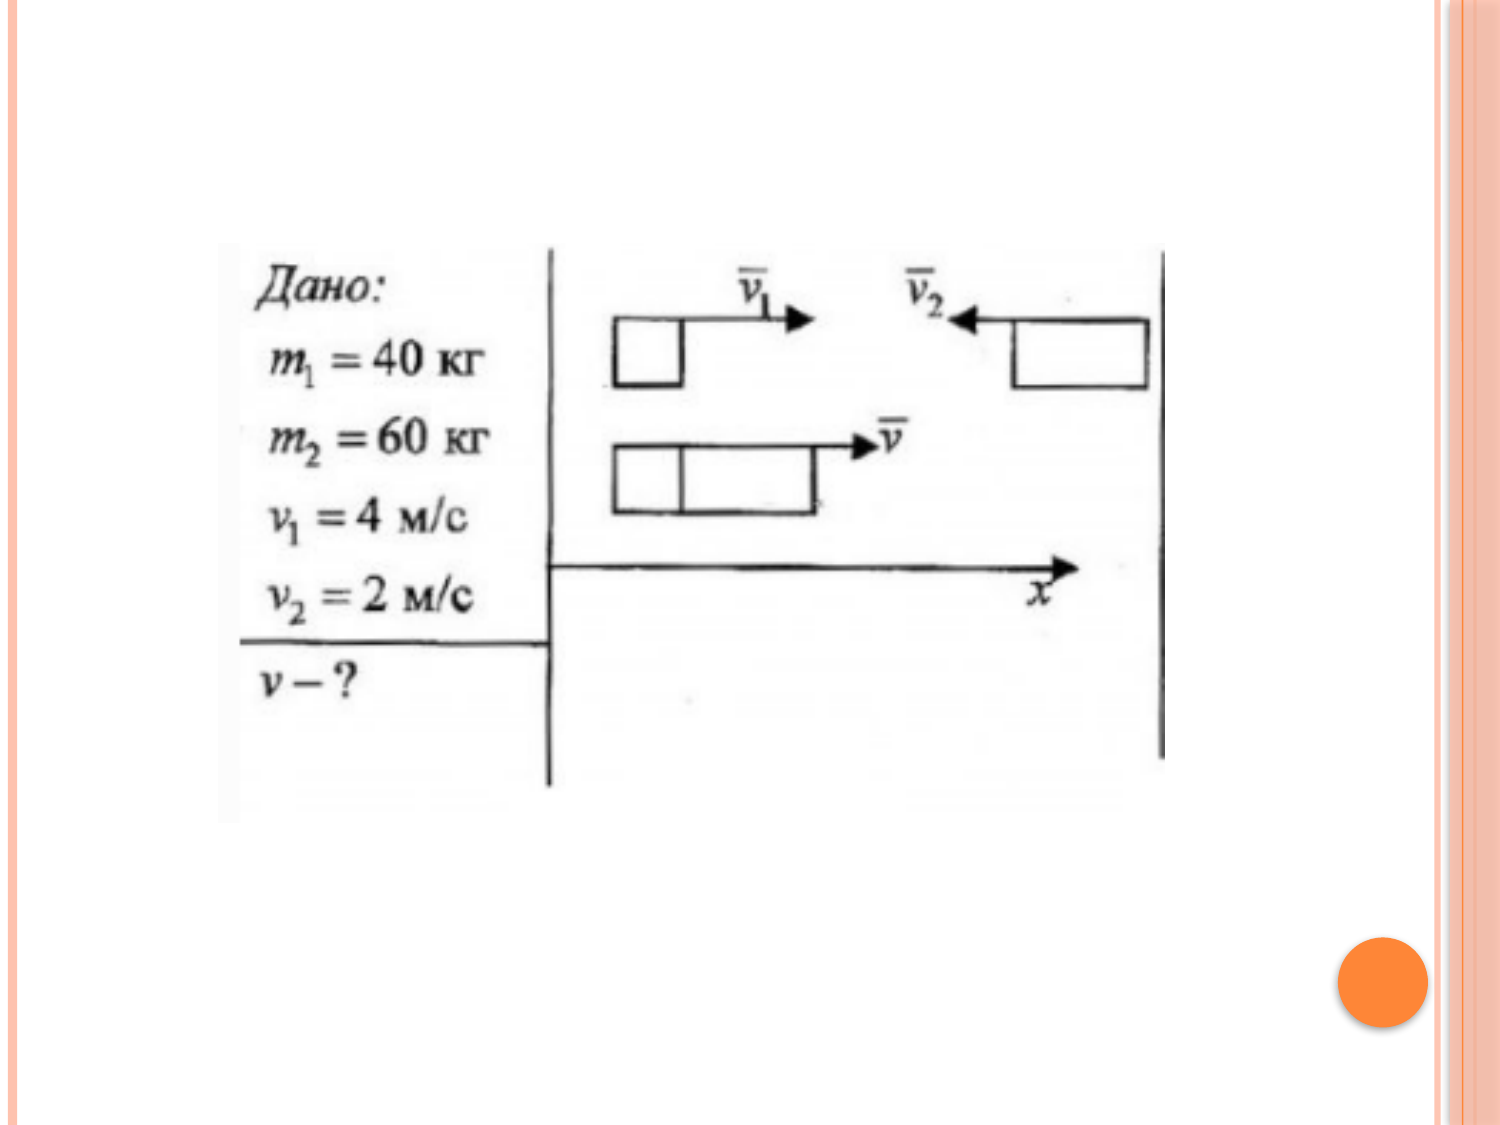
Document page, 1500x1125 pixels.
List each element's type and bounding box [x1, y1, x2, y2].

picture [217, 243, 1166, 823]
